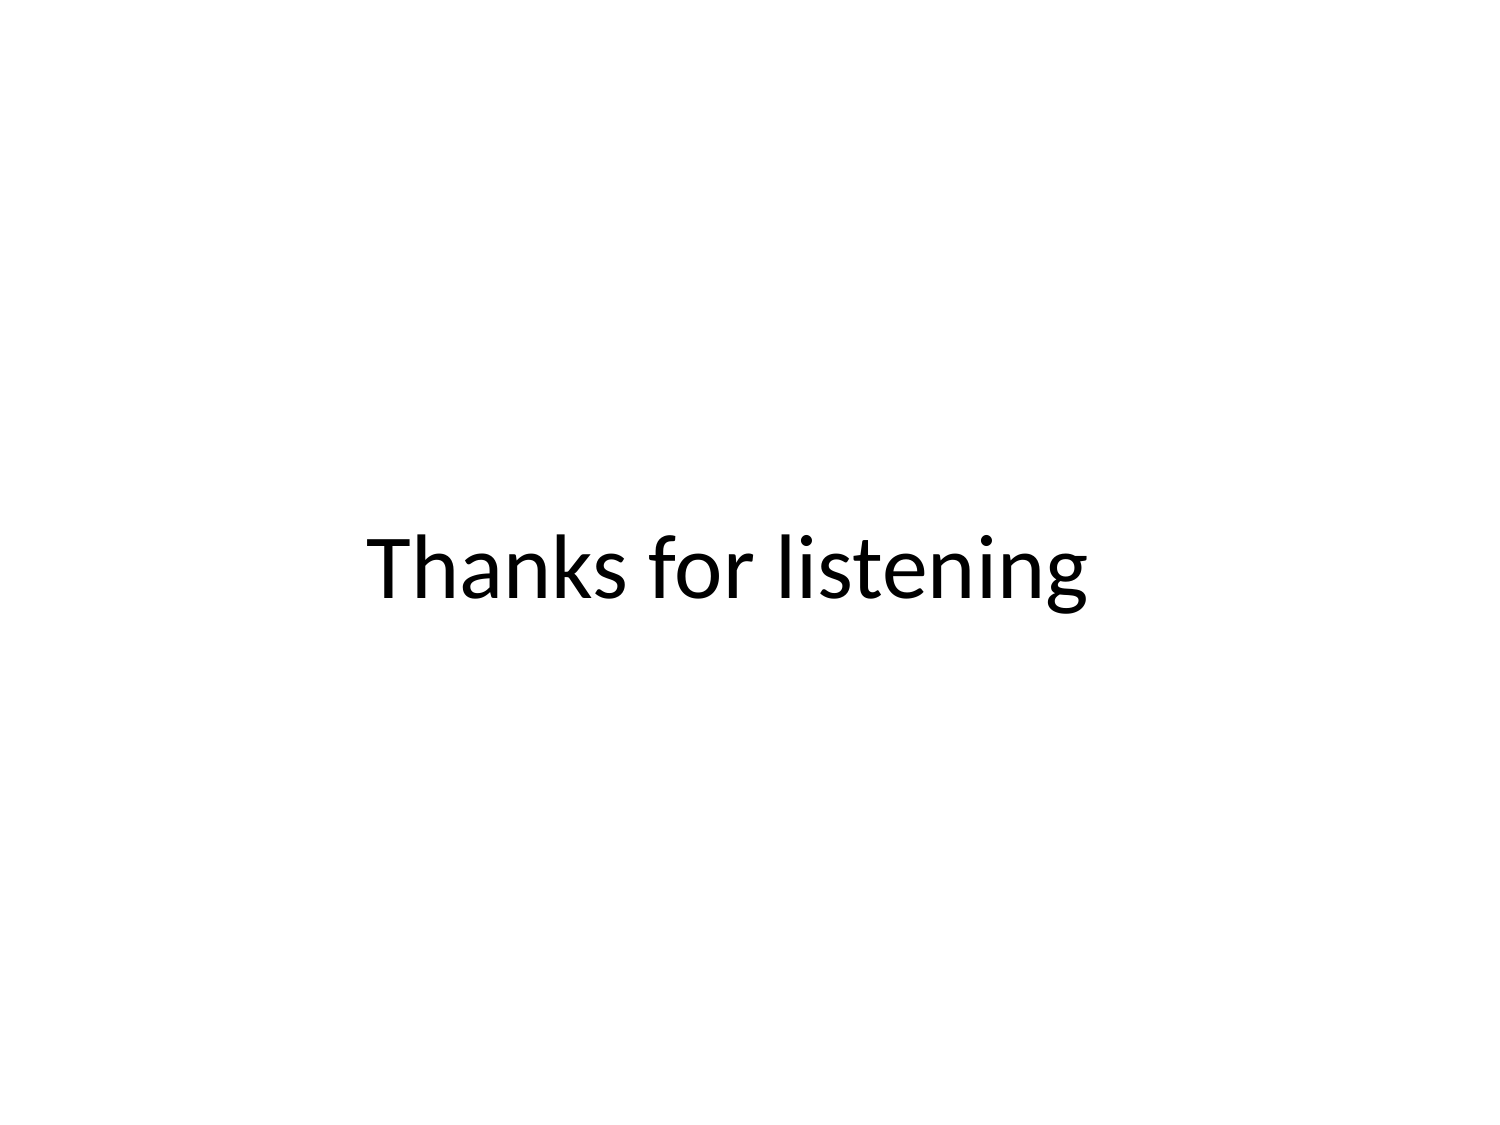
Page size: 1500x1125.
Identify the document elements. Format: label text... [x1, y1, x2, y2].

title Thanks for listening [53, 468, 1404, 656]
